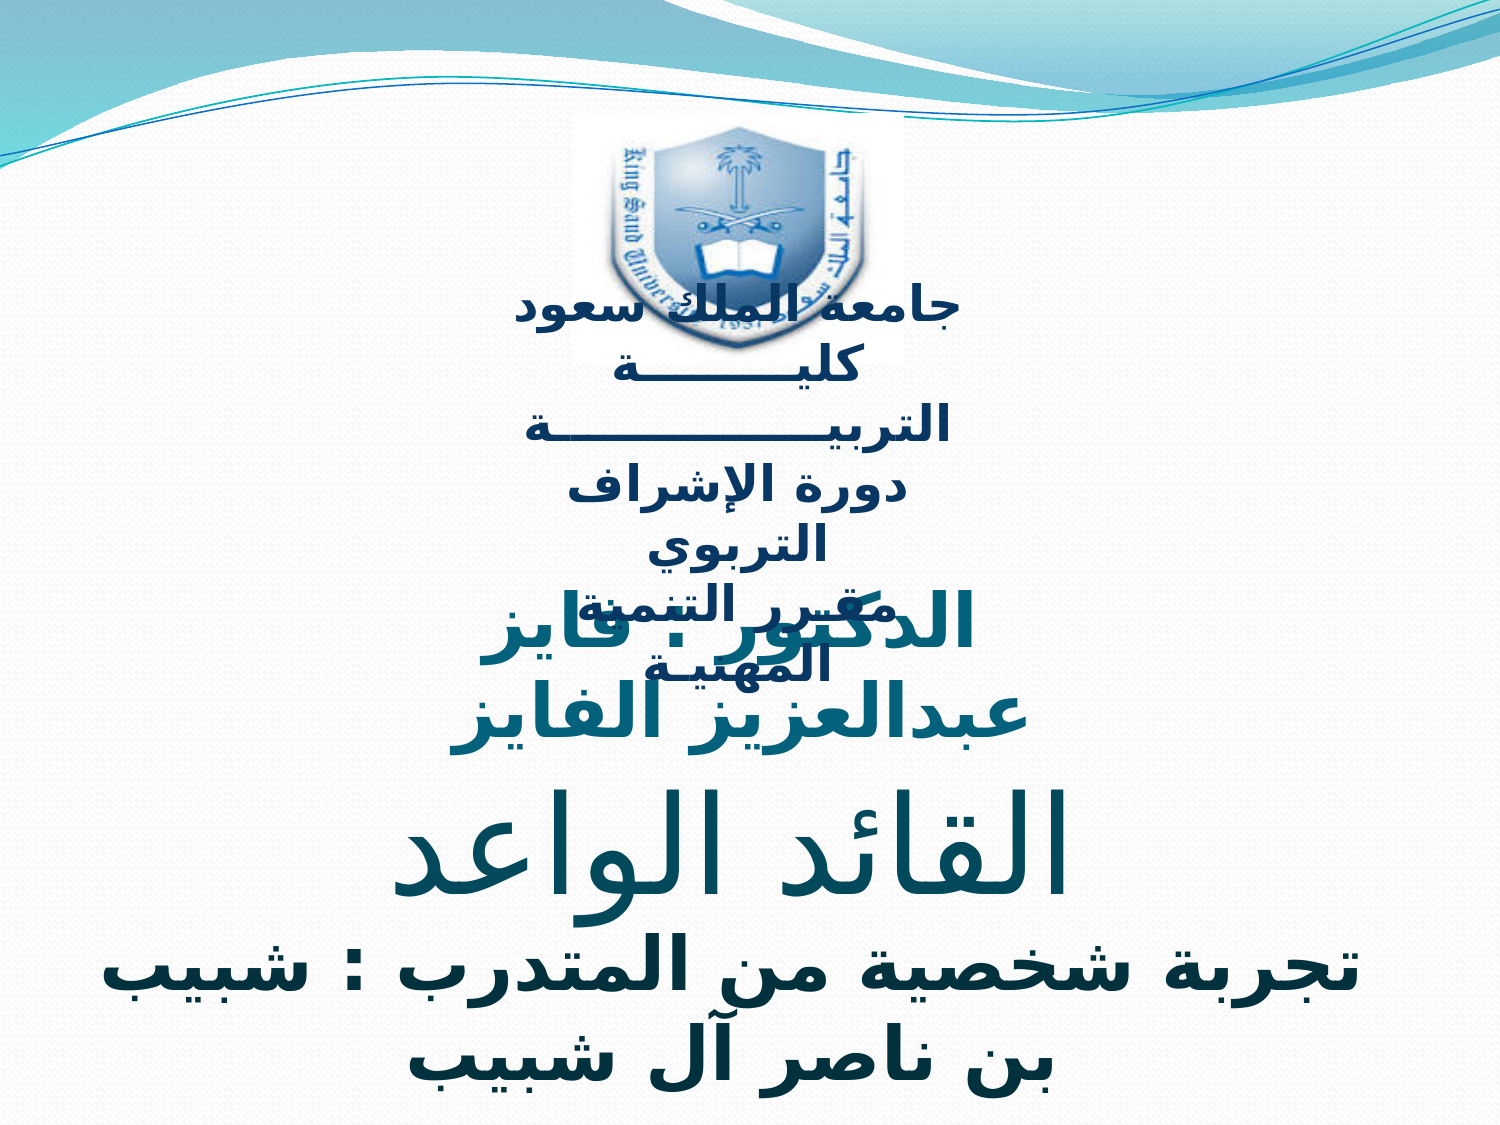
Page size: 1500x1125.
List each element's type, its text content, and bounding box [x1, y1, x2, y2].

text_box جامعة الملك سعود كليـــــــــة التربيــــــــــــــــة دورة الإشراف التربوي مقـرر التنمية المهنيـة [476, 374, 1000, 588]
text_box الدكتور : فايز عبدالعزيز الفايز [287, 596, 1201, 730]
text_box القائد الواعد [169, 738, 1295, 938]
picture [572, 113, 904, 364]
text_box تجربة شخصية من المتدرب : شبيب بن ناصر آل شبيب [75, 938, 1390, 1072]
